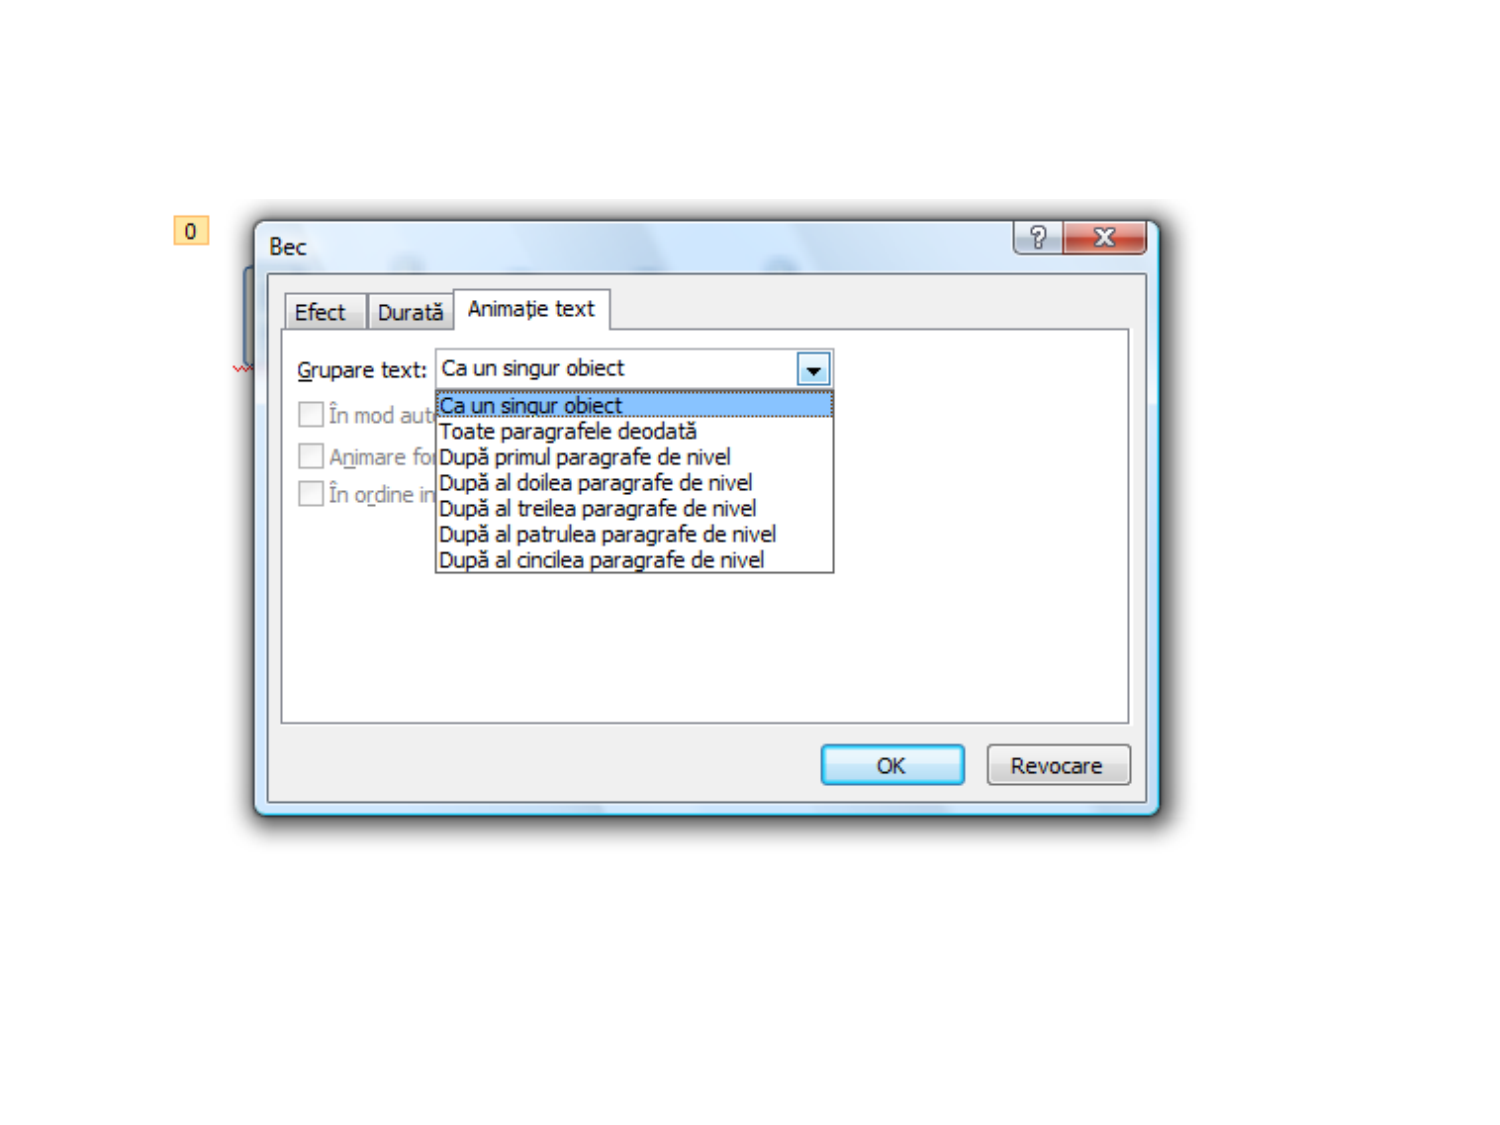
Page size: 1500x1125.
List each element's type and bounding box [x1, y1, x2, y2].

picture [163, 198, 1237, 915]
